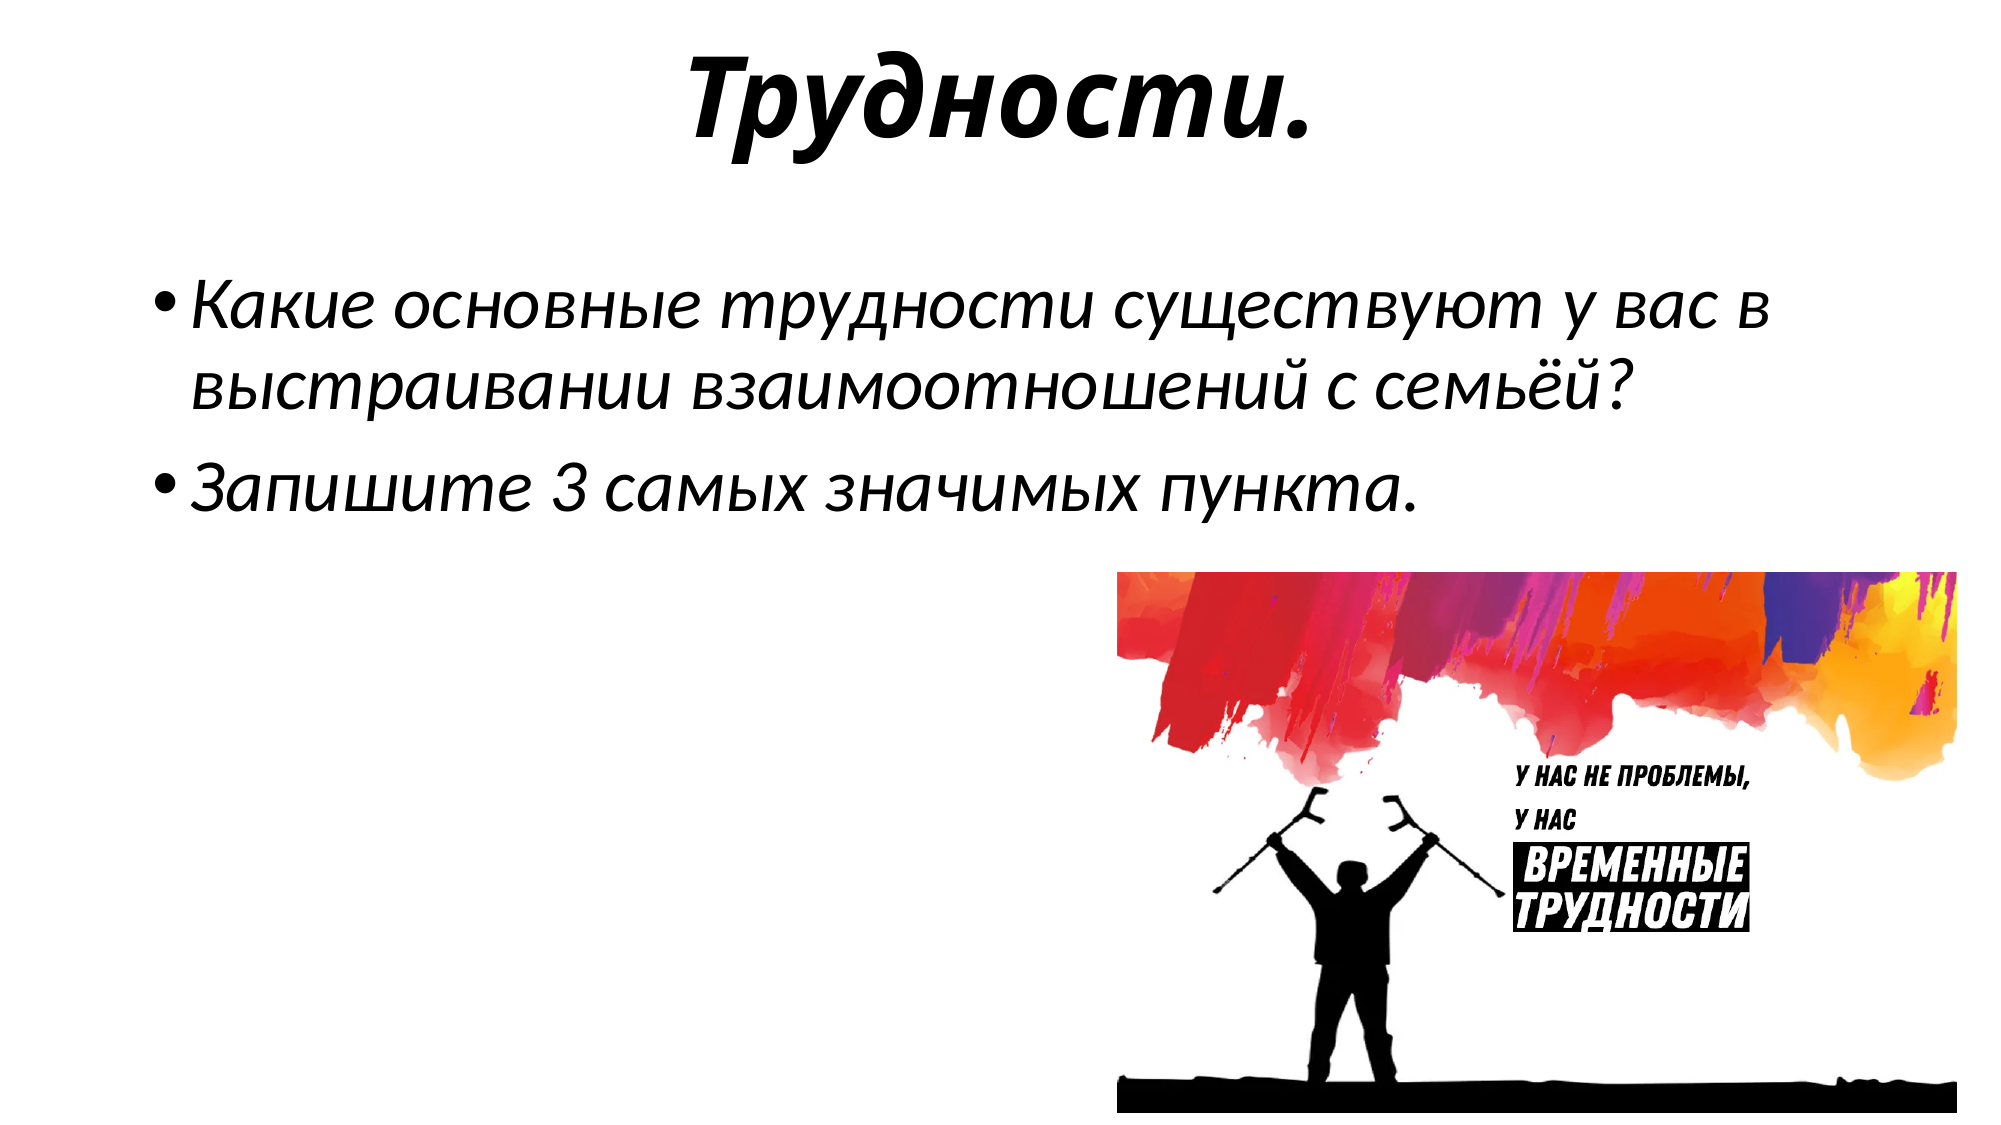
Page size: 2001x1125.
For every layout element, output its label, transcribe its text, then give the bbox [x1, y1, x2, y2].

picture [1117, 572, 1957, 1113]
list Какие основные трудности существуют у вас в выстраивании взаимоотношений с семьёй? Запишите 3 самых значимых пункта. [137, 256, 1863, 1014]
title Трудности. [137, 59, 1863, 256]
